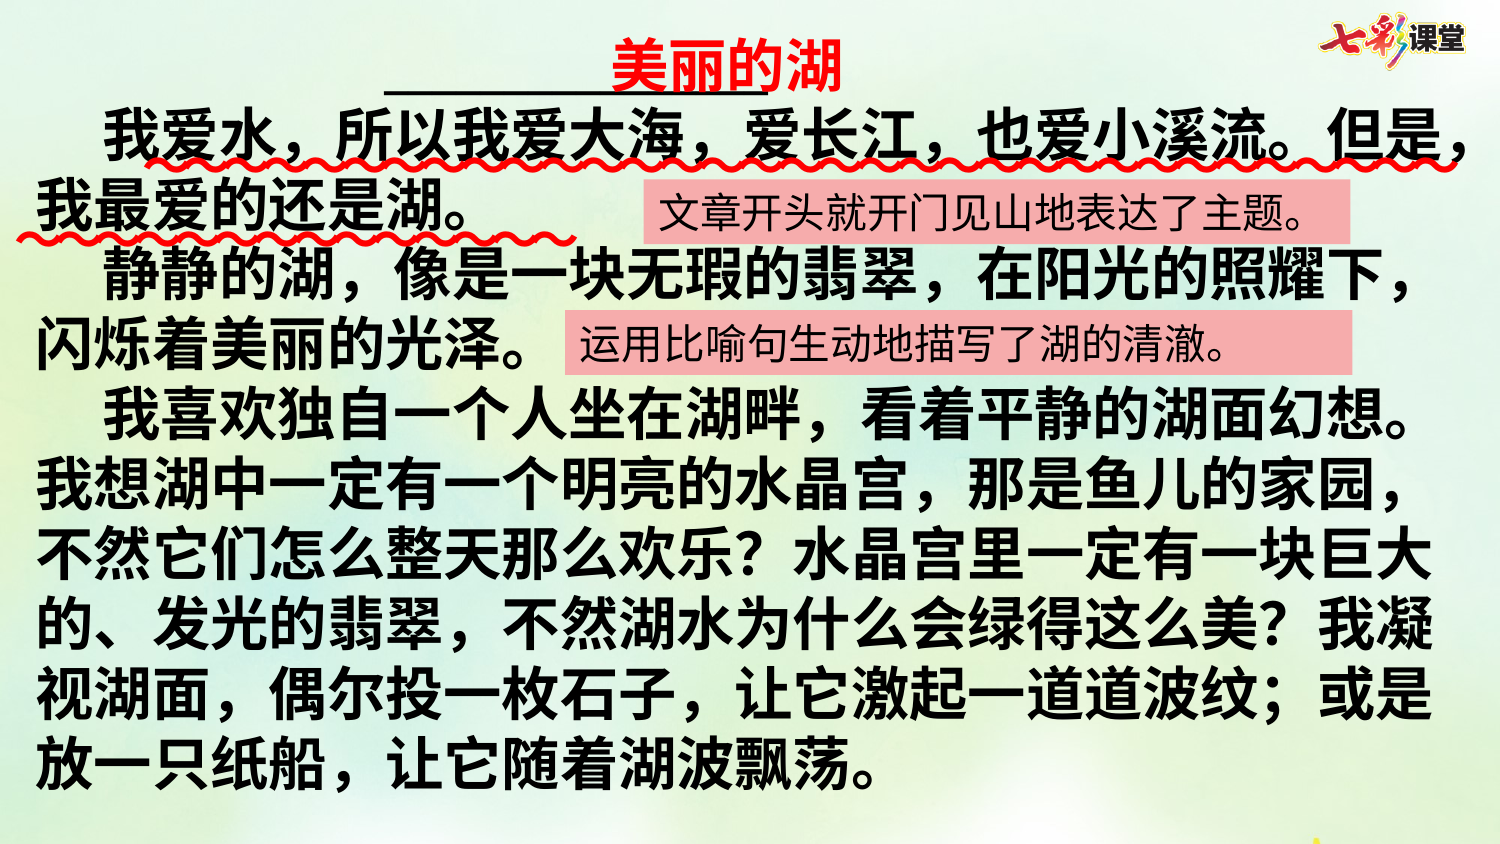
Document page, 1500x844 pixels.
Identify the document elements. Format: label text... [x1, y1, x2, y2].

picture [0, 0, 1500, 200]
text_box ________________ 我爱水，所以我爱大海，爱长江，也爱小溪流。但是，我最爱的还是湖。 静静的湖，像是一块无瑕的翡翠，在阳光的照耀下，闪烁着美丽的光泽。 我喜欢独自一个人坐在湖畔，看着平静的湖面幻想。我想湖中一定有一个明亮的水晶宫，那是鱼儿的家园，不然它们怎么整天那么欢乐？水晶宫里一定有一块巨大的、发光的翡翠，不然湖水为什么会绿得这么美？我凝视湖面，偶尔投一枚石子，让它激起一道道波纹；或是放一只纸船，让它随着湖波飘荡。 [21, 20, 1483, 200]
text_box 运用比喻句生动地描写了湖的清澈。 [565, 310, 1353, 375]
text_box 美丽的湖 [554, 21, 911, 106]
picture [0, 203, 1500, 844]
text_box ～～～～～～～～～～～～～～ [0, 200, 632, 276]
text_box 文章开头就开门见山地表达了主题。 [643, 179, 1351, 245]
text_box ～～～～～～～～～～～～～～～～～～～～～～～～～～～～～～～～～ [127, 127, 1500, 203]
text_box ________________ 我爱水，所以我爱大海，爱长江，也爱小溪流。但是，我最爱的还是湖。 静静的湖，像是一块无瑕的翡翠，在阳光的照耀下，闪烁着美丽的光泽。 我喜欢独自一个人坐在湖畔，看着平静的湖面幻想。我想湖中一定有一个明亮的水晶宫，那是鱼儿的家园，不然它们怎么整天那么欢乐？水晶宫里一定有一块巨大的、发光的翡翠，不然湖水为什么会绿得这么美？我凝视湖面，偶尔投一枚石子，让它激起一道道波纹；或是放一只纸船，让它随着湖波飘荡。 [21, 203, 1483, 805]
